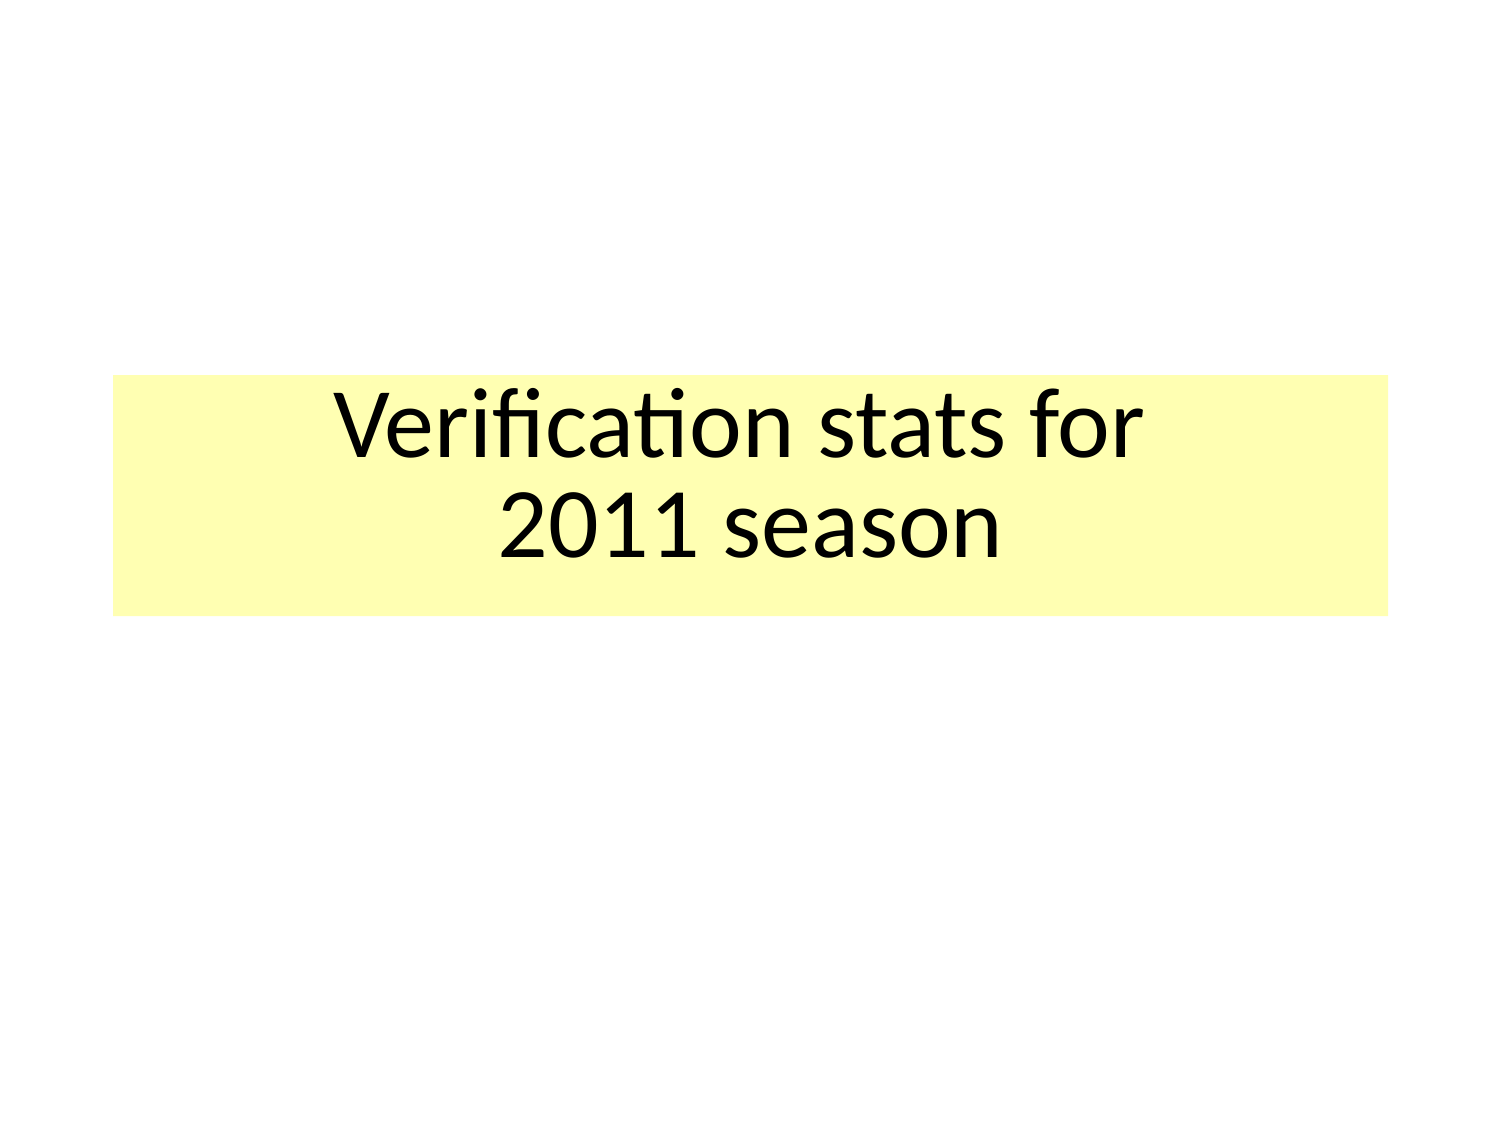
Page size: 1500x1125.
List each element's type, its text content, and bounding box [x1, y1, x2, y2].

text_box Verification stats for 2011 season [113, 375, 1389, 617]
